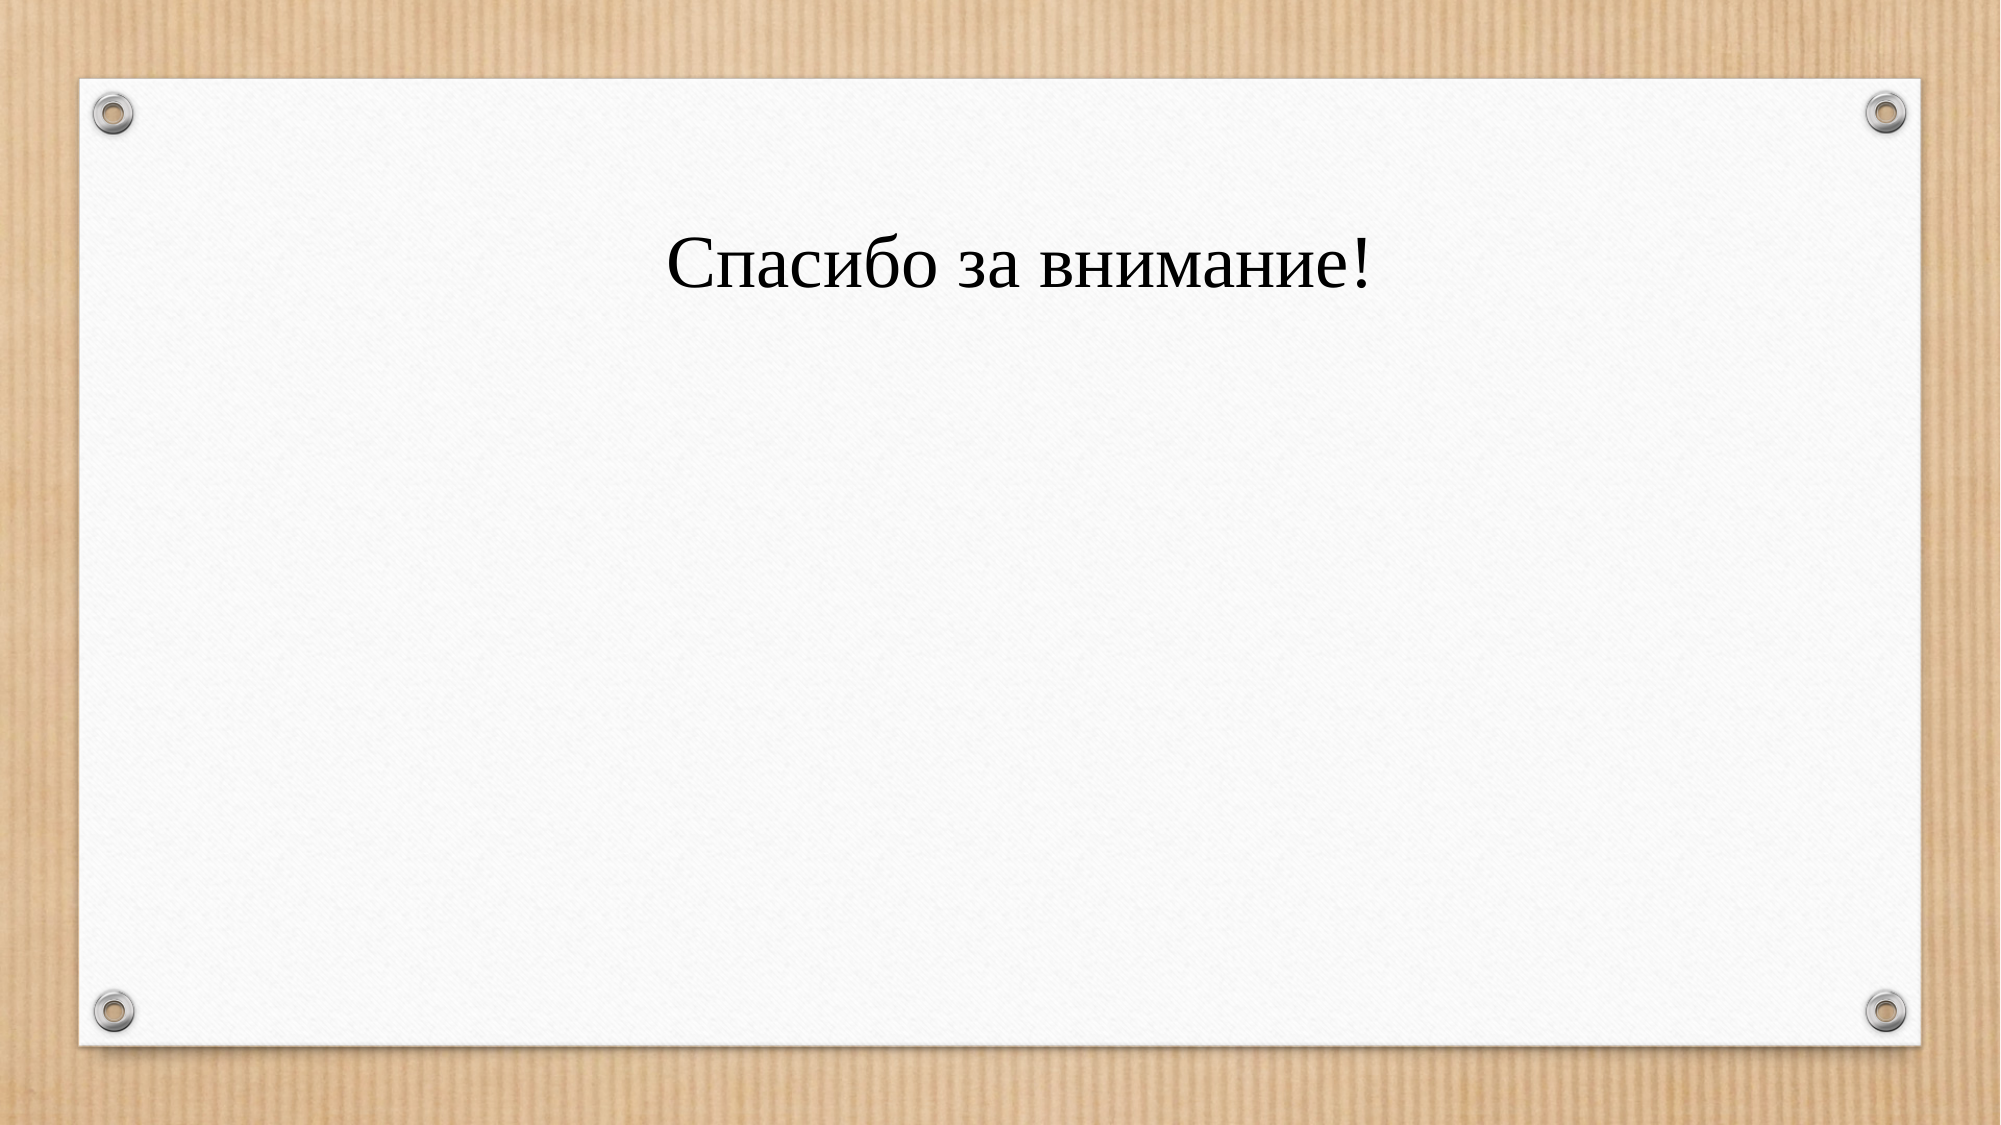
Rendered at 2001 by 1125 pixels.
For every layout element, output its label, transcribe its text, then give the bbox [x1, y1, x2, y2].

picture [0, 0, 2001, 1125]
text_box Спасибо за внимание! [651, 205, 2000, 310]
